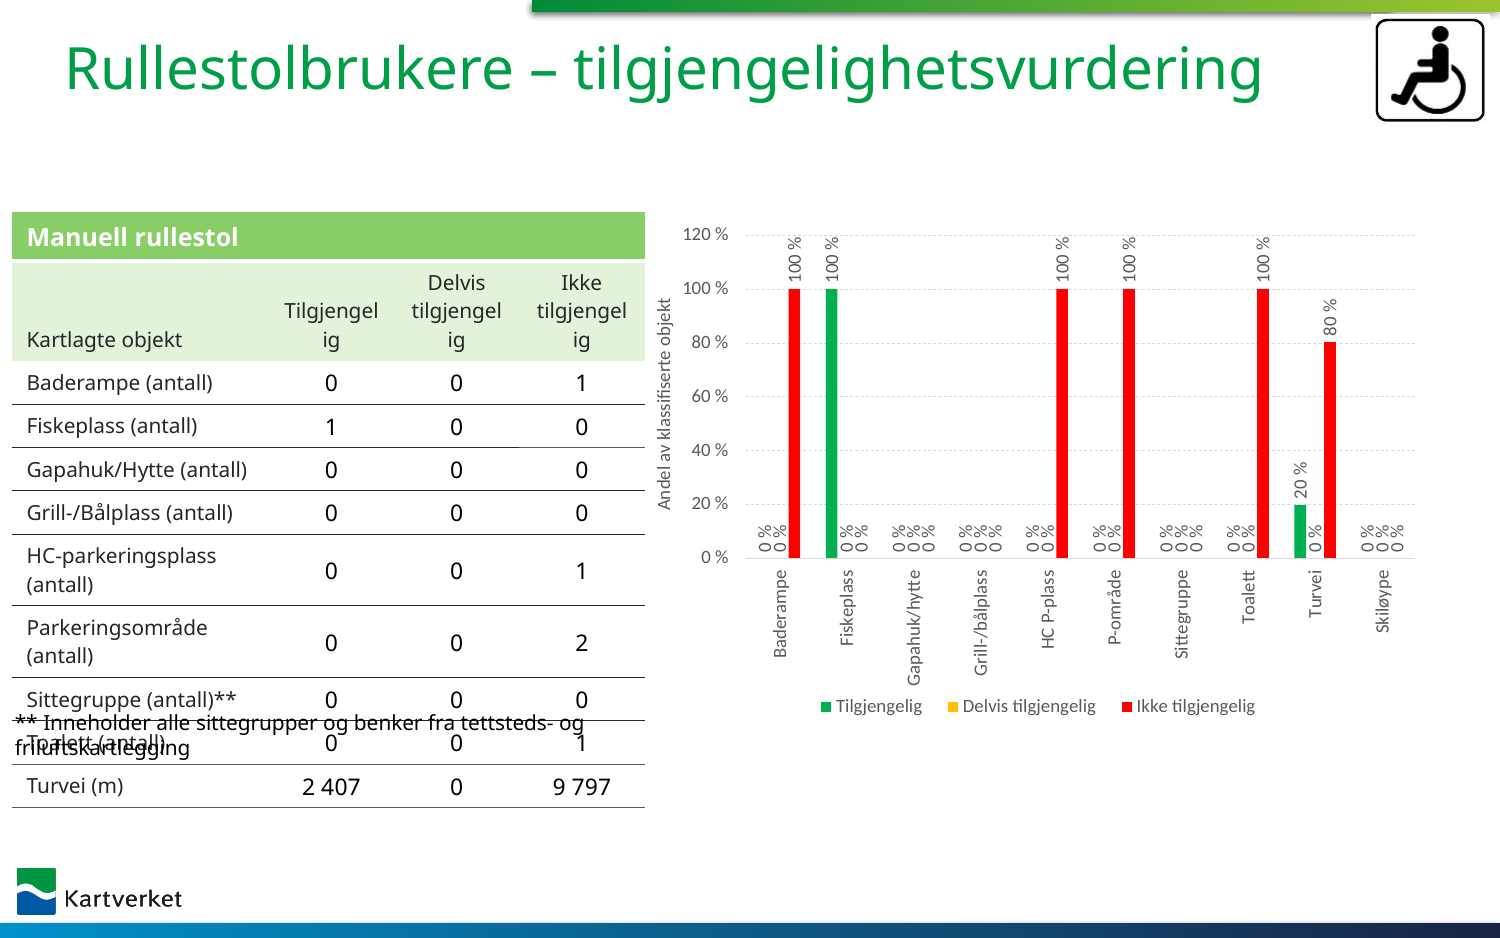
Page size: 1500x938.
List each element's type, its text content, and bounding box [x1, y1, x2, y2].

table_cell Baderampe (antall) [12, 361, 269, 404]
table_cell 0 [519, 405, 638, 447]
table_cell 0 [394, 361, 519, 404]
table_cell 0 [269, 606, 394, 677]
table_cell 2 407 [269, 768, 394, 807]
table_cell Parkeringsområde (antall) [12, 606, 269, 677]
table_cell HC-parkeringsplass (antall) [12, 535, 269, 605]
table_cell 1 [519, 361, 638, 404]
picture [1371, 13, 1491, 127]
table_cell 1 [519, 535, 638, 605]
table_cell 0 [394, 491, 519, 534]
table_cell 0 [519, 678, 638, 702]
picture [643, 218, 1427, 728]
table_cell 1 [269, 405, 394, 447]
table_cell 0 [394, 535, 519, 605]
table_cell 0 [519, 491, 638, 534]
table_cell 0 [269, 361, 394, 404]
text_box Rullestolbrukere – tilgjengelighetsvurdering [49, 12, 1372, 109]
table_header Manuell rullestol [12, 212, 645, 259]
table_cell 0 [269, 448, 394, 490]
table_cell 0 [394, 448, 519, 490]
table_cell 0 [519, 448, 638, 490]
table_cell Fiskeplass (antall) [12, 405, 269, 447]
table_cell 0 [269, 535, 394, 605]
table_cell 0 [394, 768, 519, 807]
table_cell Sittegruppe (antall)** [12, 678, 269, 702]
table_cell Grill-/Bålplass (antall) [12, 491, 269, 534]
table_cell Ikke tilgjengelig [519, 263, 638, 361]
table_cell Kartlagte objekt [12, 263, 269, 361]
table_cell 0 [394, 606, 519, 677]
table_cell 2 [519, 606, 638, 677]
table_cell 0 [394, 678, 519, 702]
table_cell Gapahuk/Hytte (antall) [12, 448, 269, 490]
table_cell 9 797 [519, 768, 645, 807]
table_cell 0 [394, 405, 519, 447]
table_cell 0 [269, 491, 394, 534]
table_cell Delvis tilgjengelig [394, 263, 519, 361]
table_cell Tilgjengelig [269, 263, 394, 361]
text_box ** Inneholder alle sittegrupper og benker fra tettsteds- og friluftskartlegging [0, 702, 745, 768]
table_cell 0 [269, 678, 394, 702]
table_cell Turvei (m) [12, 768, 269, 807]
